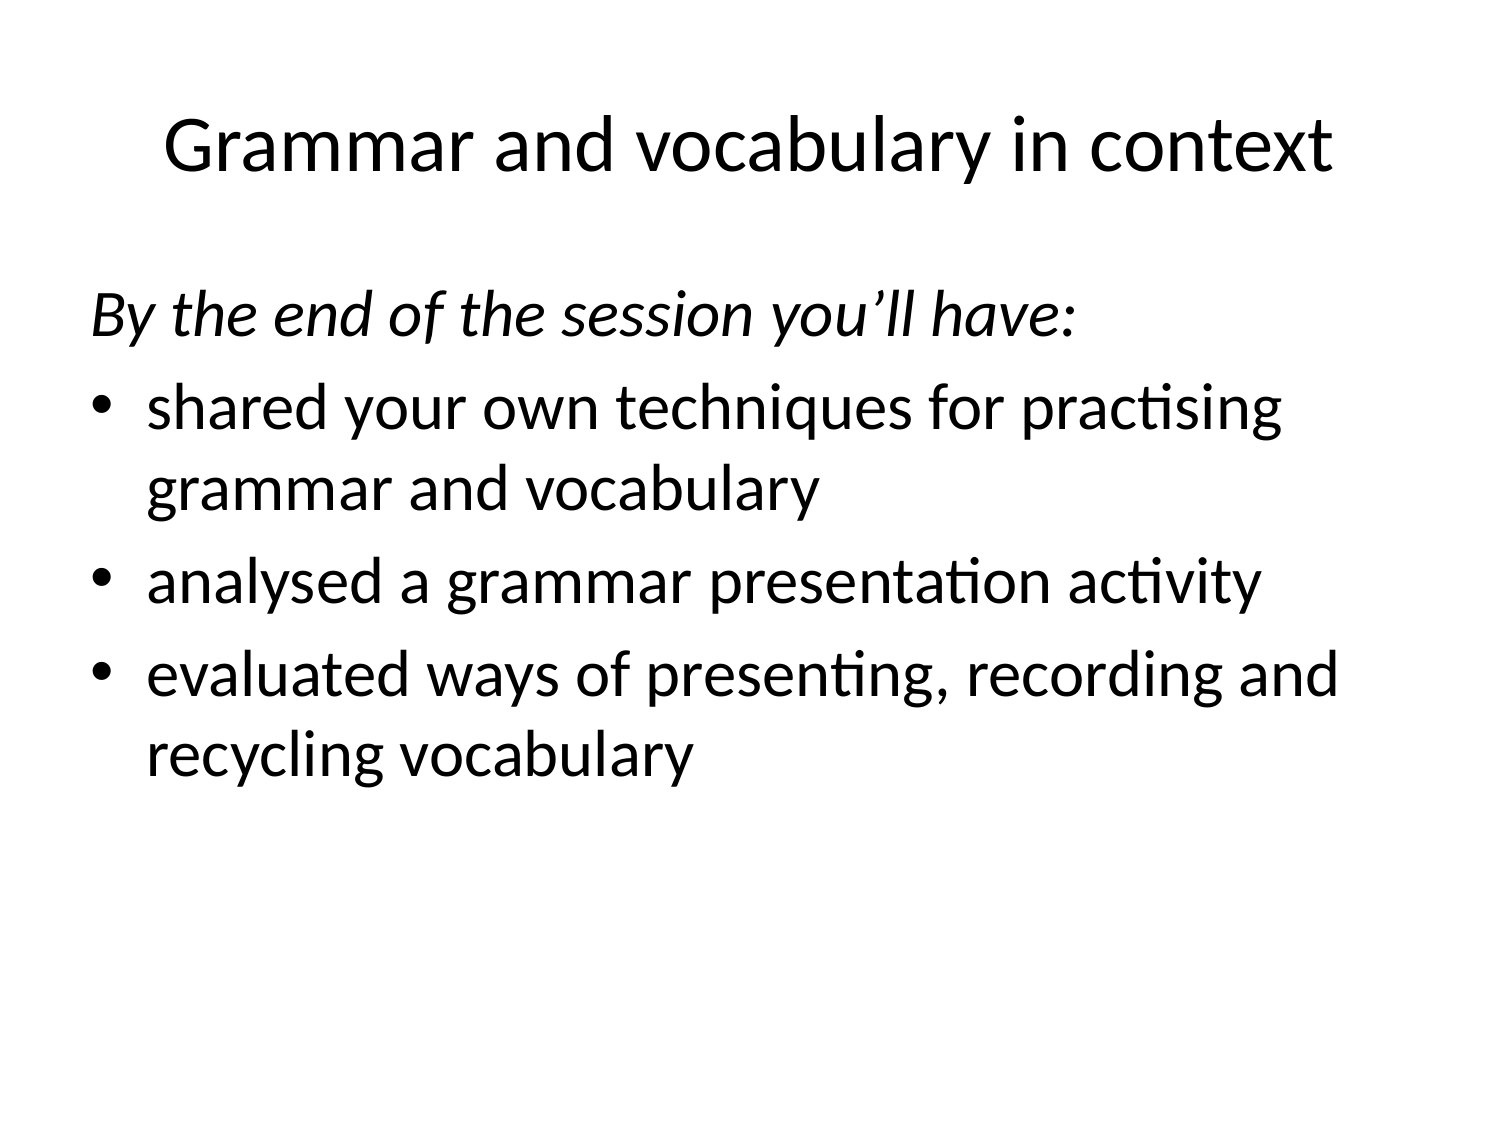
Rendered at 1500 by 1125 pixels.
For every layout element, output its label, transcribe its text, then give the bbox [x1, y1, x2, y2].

list By the end of the session you’ll have: shared your own techniques for practising grammar and vocabulary analysed a grammar presentation activity evaluated ways of presenting, recording and recycling vocabulary [75, 262, 1425, 1005]
title Grammar and vocabulary in context [75, 45, 1425, 233]
